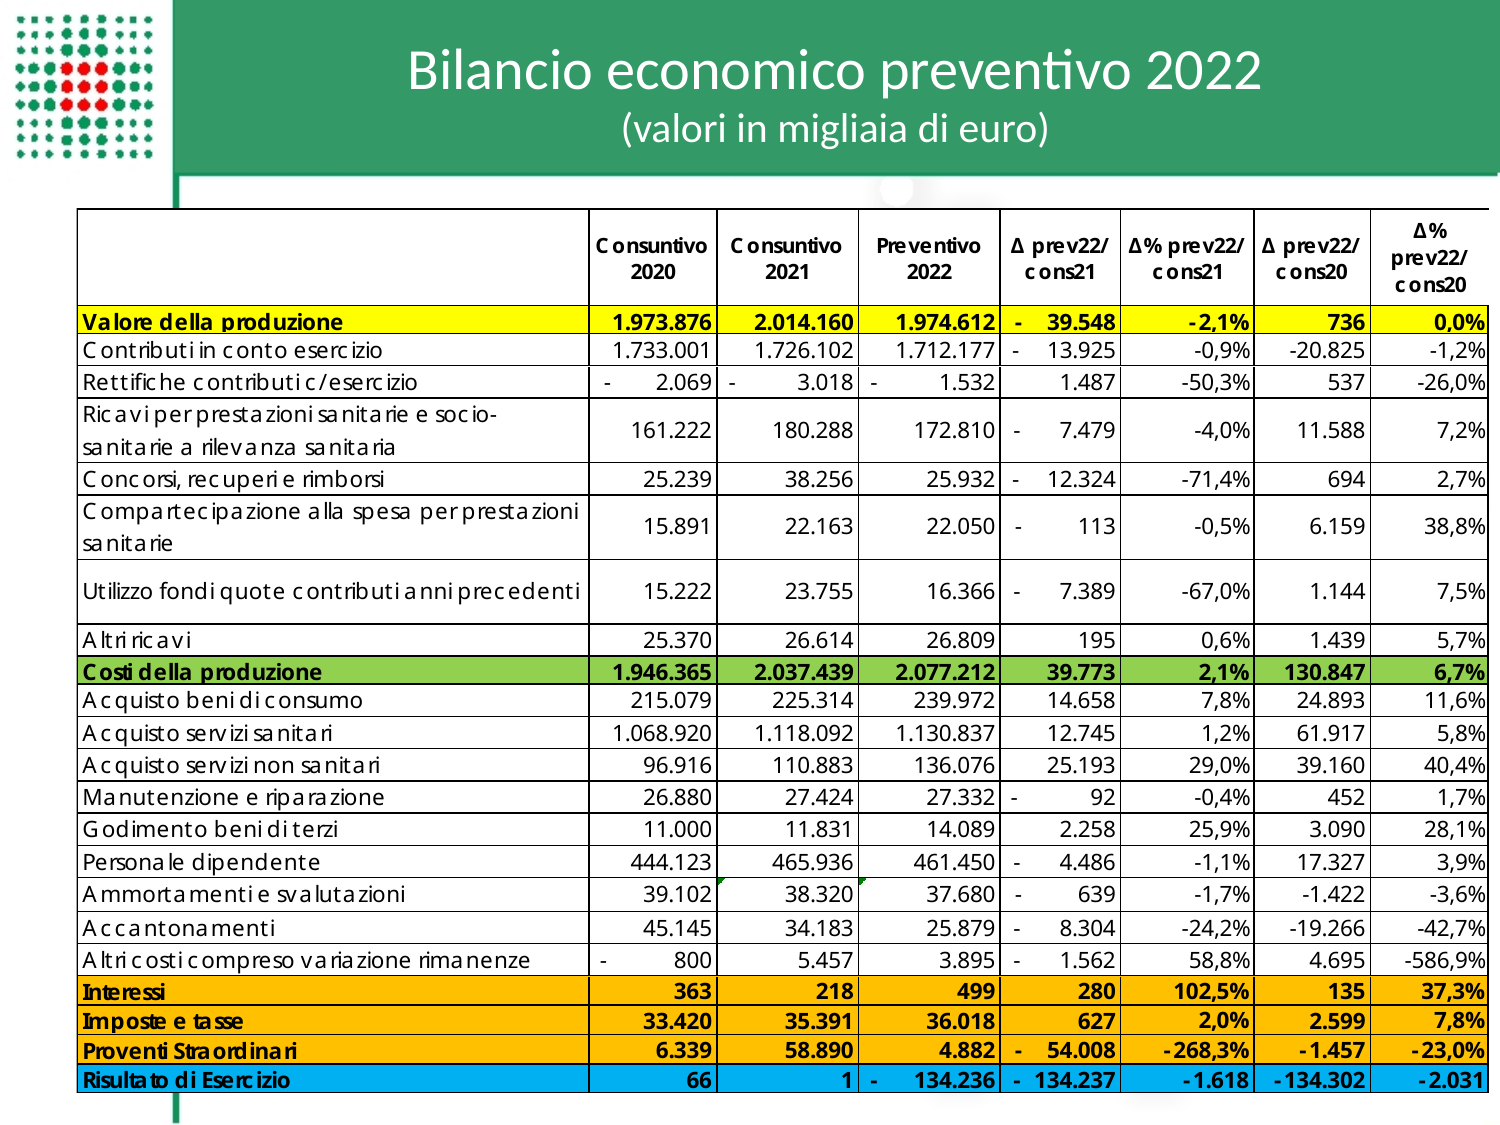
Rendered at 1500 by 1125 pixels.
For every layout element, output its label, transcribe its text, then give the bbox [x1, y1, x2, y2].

picture [0, 0, 1500, 1125]
text_box Bilancio economico preventivo 2022 (valori in migliaia di euro) [171, 19, 1500, 163]
